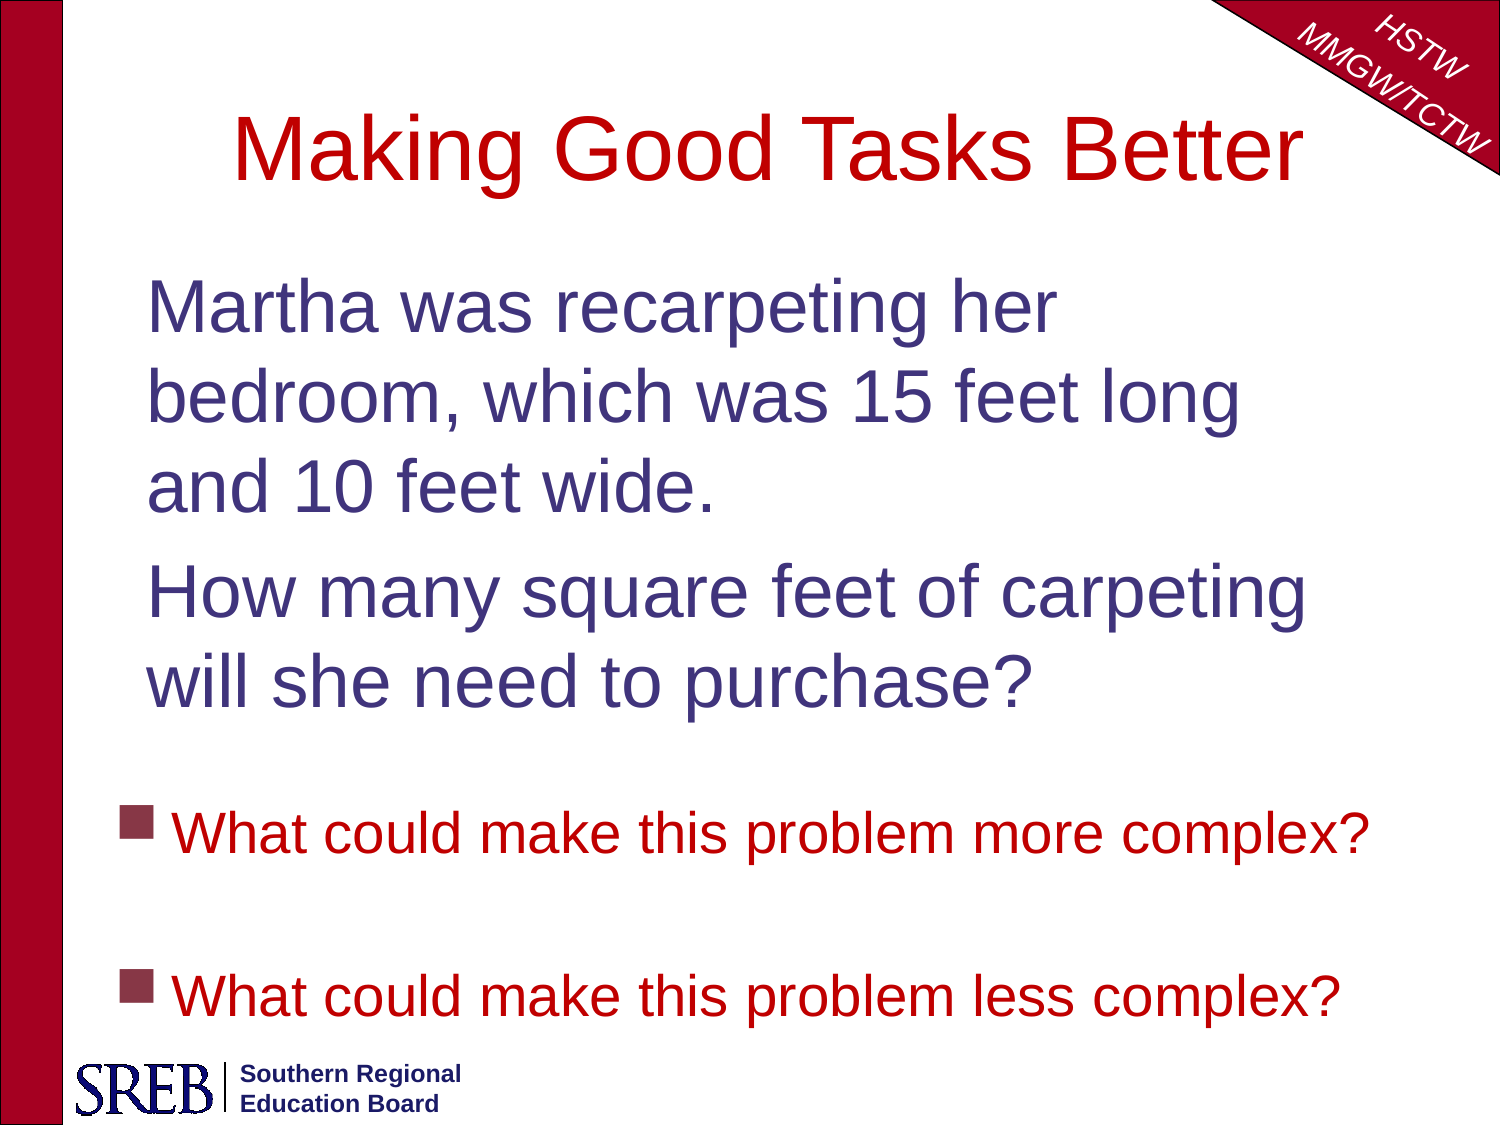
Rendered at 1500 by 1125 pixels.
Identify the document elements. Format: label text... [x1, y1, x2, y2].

list Martha was recarpeting her bedroom, which was 15 feet long and 10 feet wide. How many square feet of carpeting will she need to purchase? [131, 249, 1394, 787]
title Making Good Tasks Better [137, 74, 1401, 213]
text_box What could make this problem more complex? What could make this problem less complex? [99, 787, 1425, 1025]
